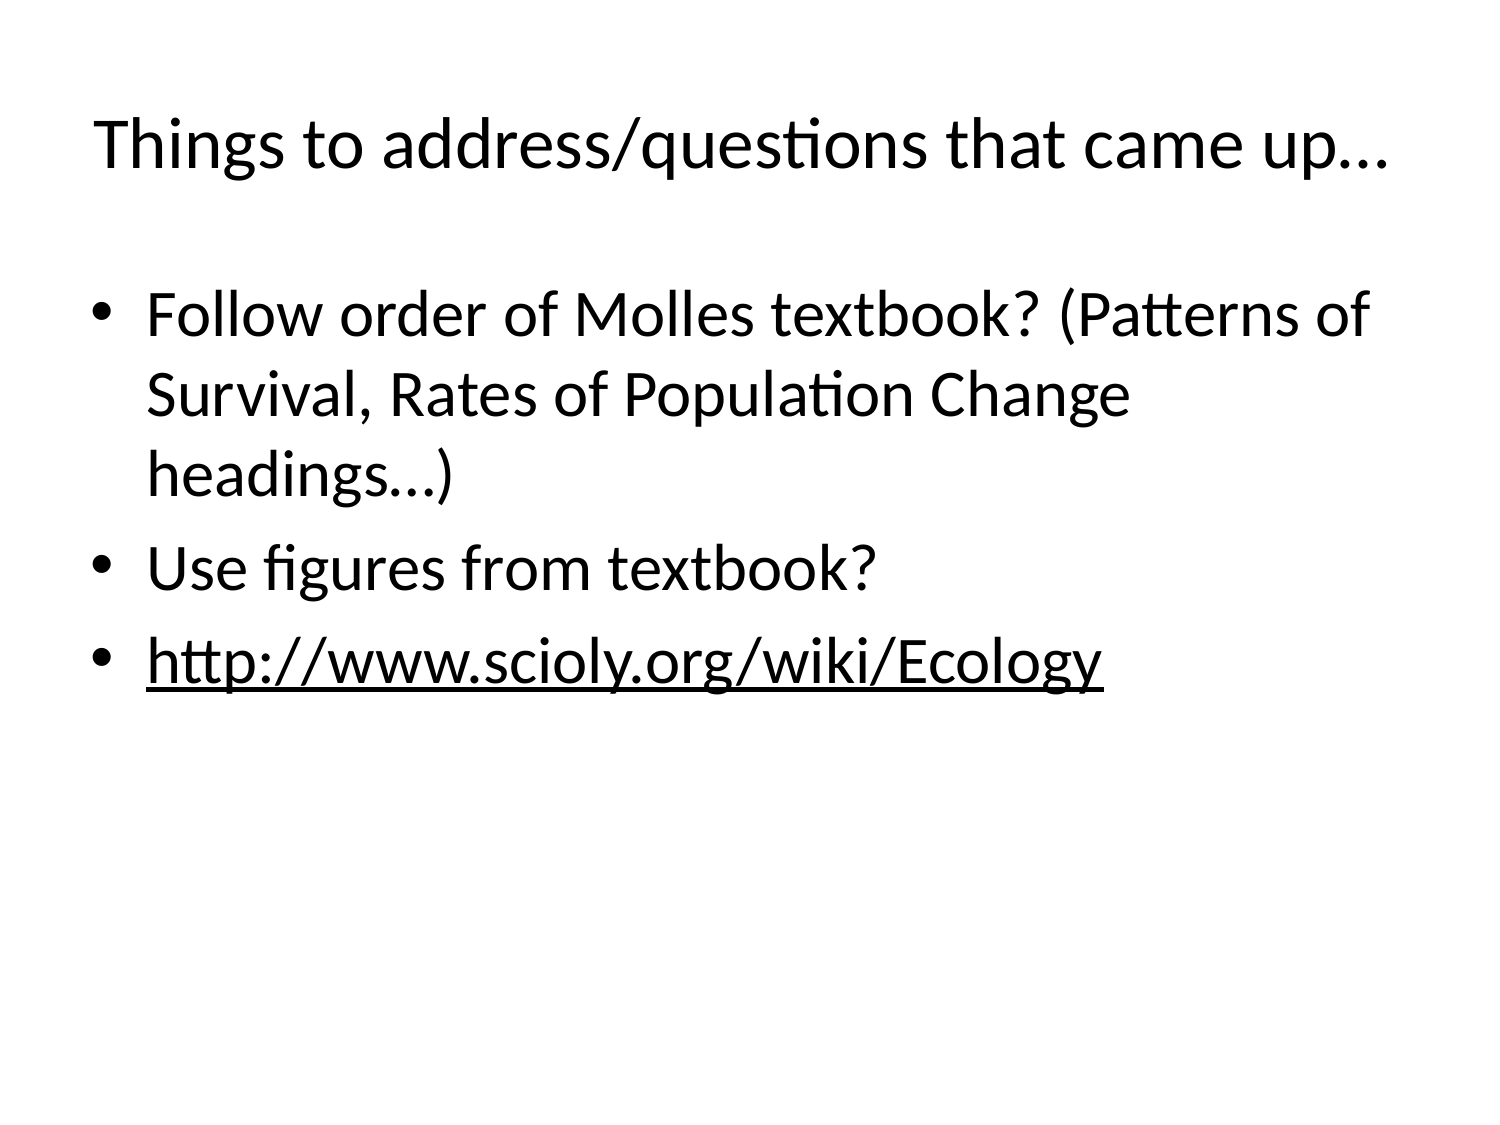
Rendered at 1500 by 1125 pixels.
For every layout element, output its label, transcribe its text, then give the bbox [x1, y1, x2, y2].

list Follow order of Molles textbook? (Patterns of Survival, Rates of Population Change headings…) Use figures from textbook? http://www.scioly.org/wiki/Ecology [75, 262, 1425, 1005]
title Things to address/questions that came up… [75, 45, 1425, 233]
